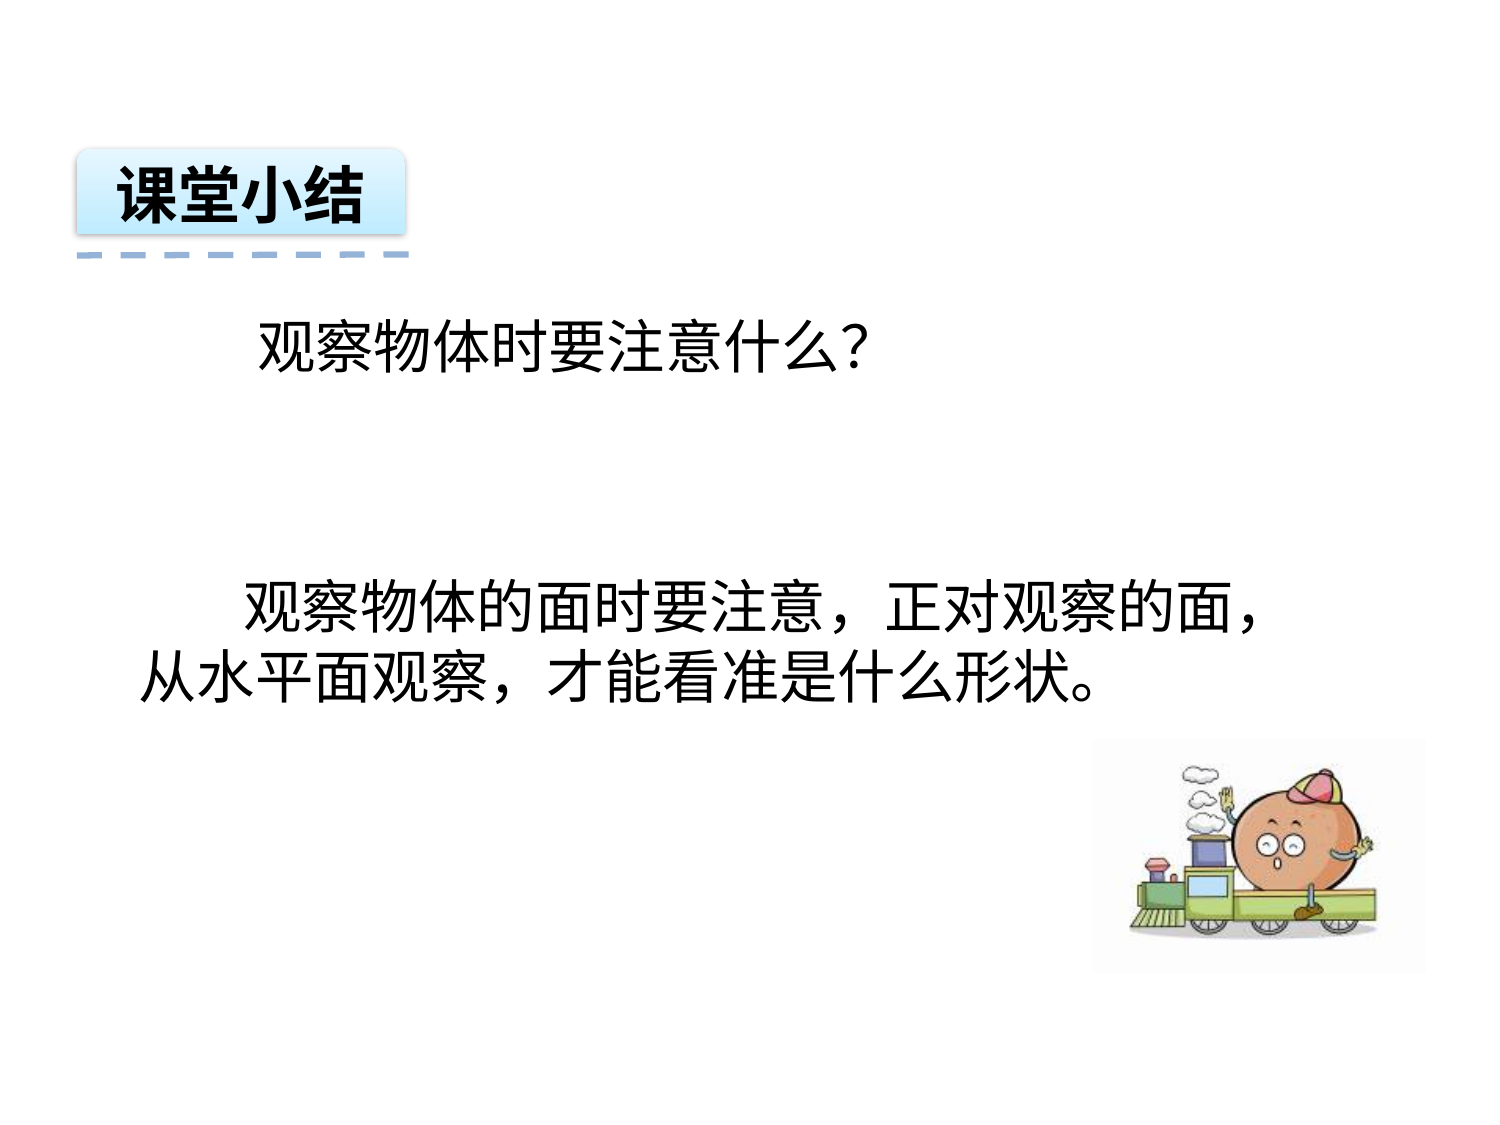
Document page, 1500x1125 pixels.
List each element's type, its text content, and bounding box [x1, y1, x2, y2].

text_box 观察物体的面时要注意，正对观察的面，从水平面观察，才能看准是什么形状。 [123, 562, 1282, 718]
picture [1092, 739, 1426, 973]
text_box 课堂小结 [76, 148, 406, 235]
text_box 观察物体时要注意什么？ [242, 302, 914, 388]
